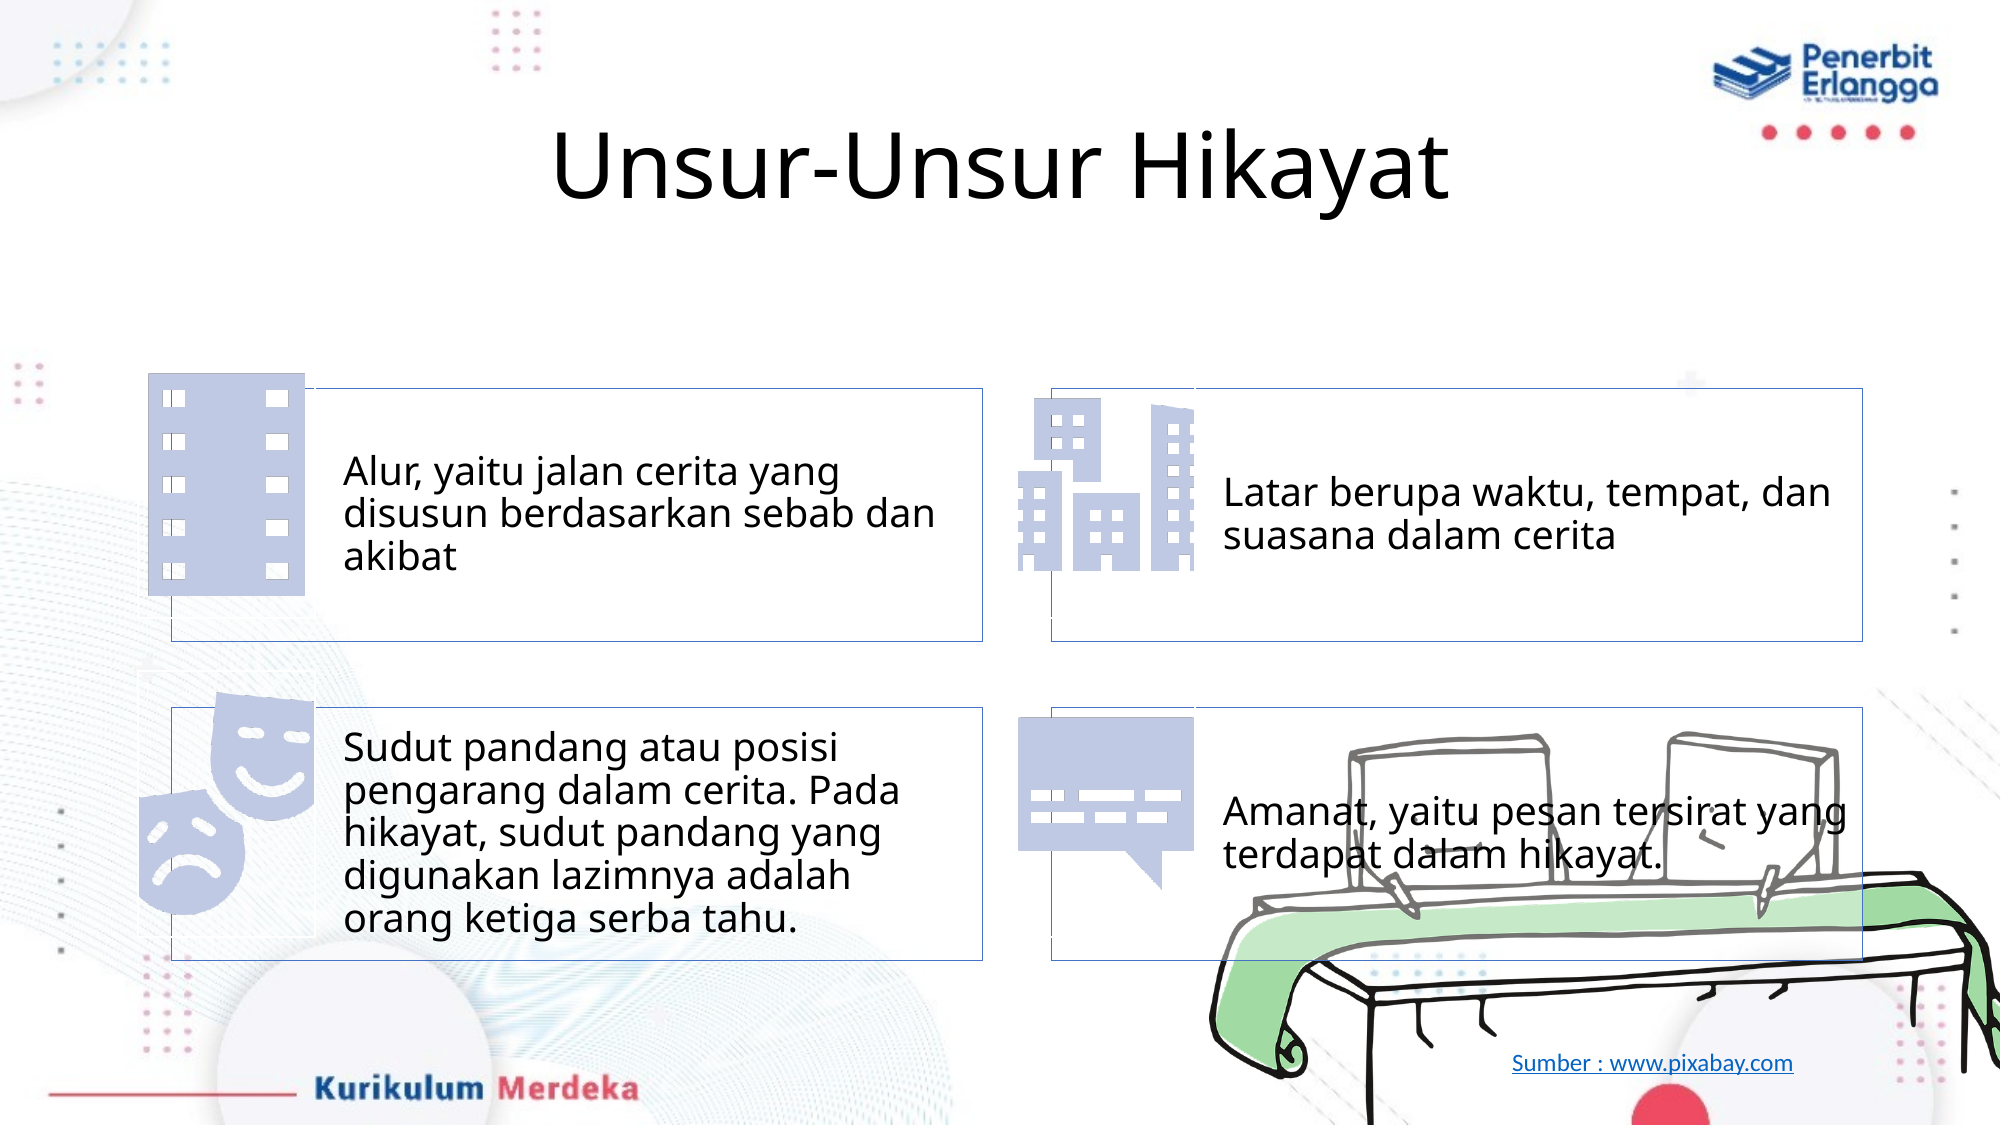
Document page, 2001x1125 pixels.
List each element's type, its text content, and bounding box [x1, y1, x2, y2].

picture [0, 0, 2001, 1125]
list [137, 299, 1863, 1014]
title Unsur-Unsur Hikayat [137, 59, 1863, 278]
